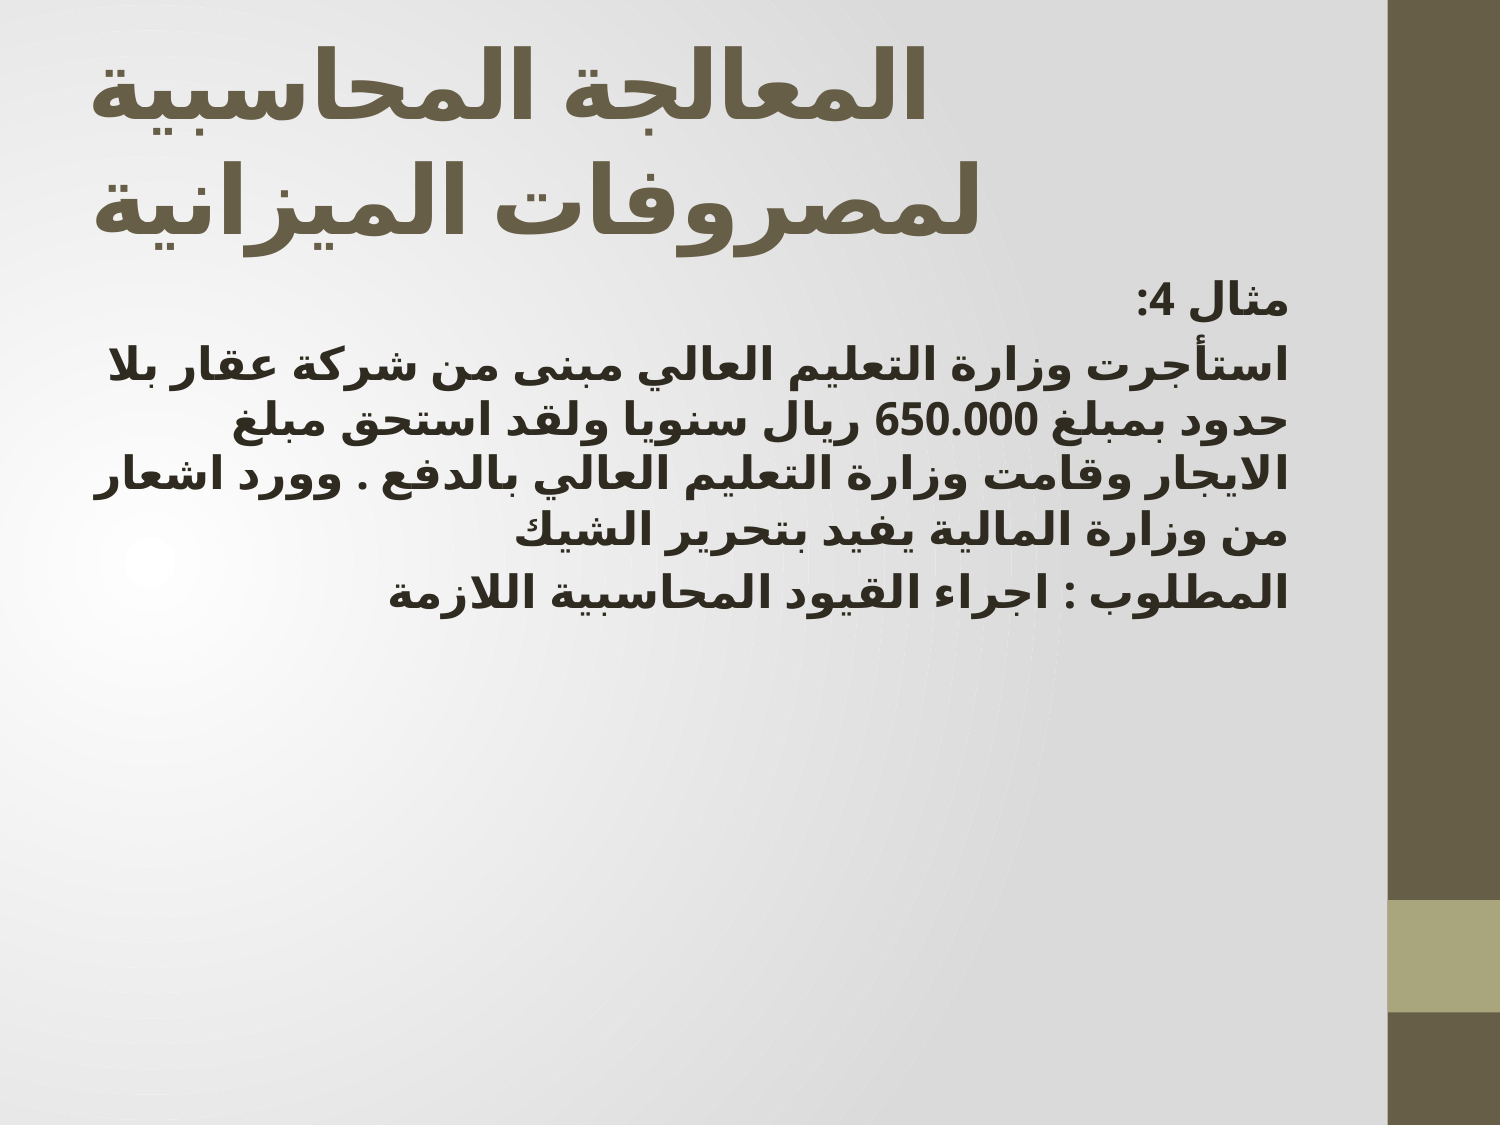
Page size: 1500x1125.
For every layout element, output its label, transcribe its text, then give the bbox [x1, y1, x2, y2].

title المعالجة المحاسبية لمصروفات الميزانية [75, 45, 1325, 233]
list مثال 4: استأجرت وزارة التعليم العالي مبنى من شركة عقار بلا حدود بمبلغ 650.000 ريال سنويا ولقد استحق مبلغ الايجار وقامت وزارة التعليم العالي بالدفع . وورد اشعار من وزارة المالية يفيد بتحرير الشيك المطلوب : اجراء القيود المحاسبية اللازمة [75, 262, 1325, 1050]
